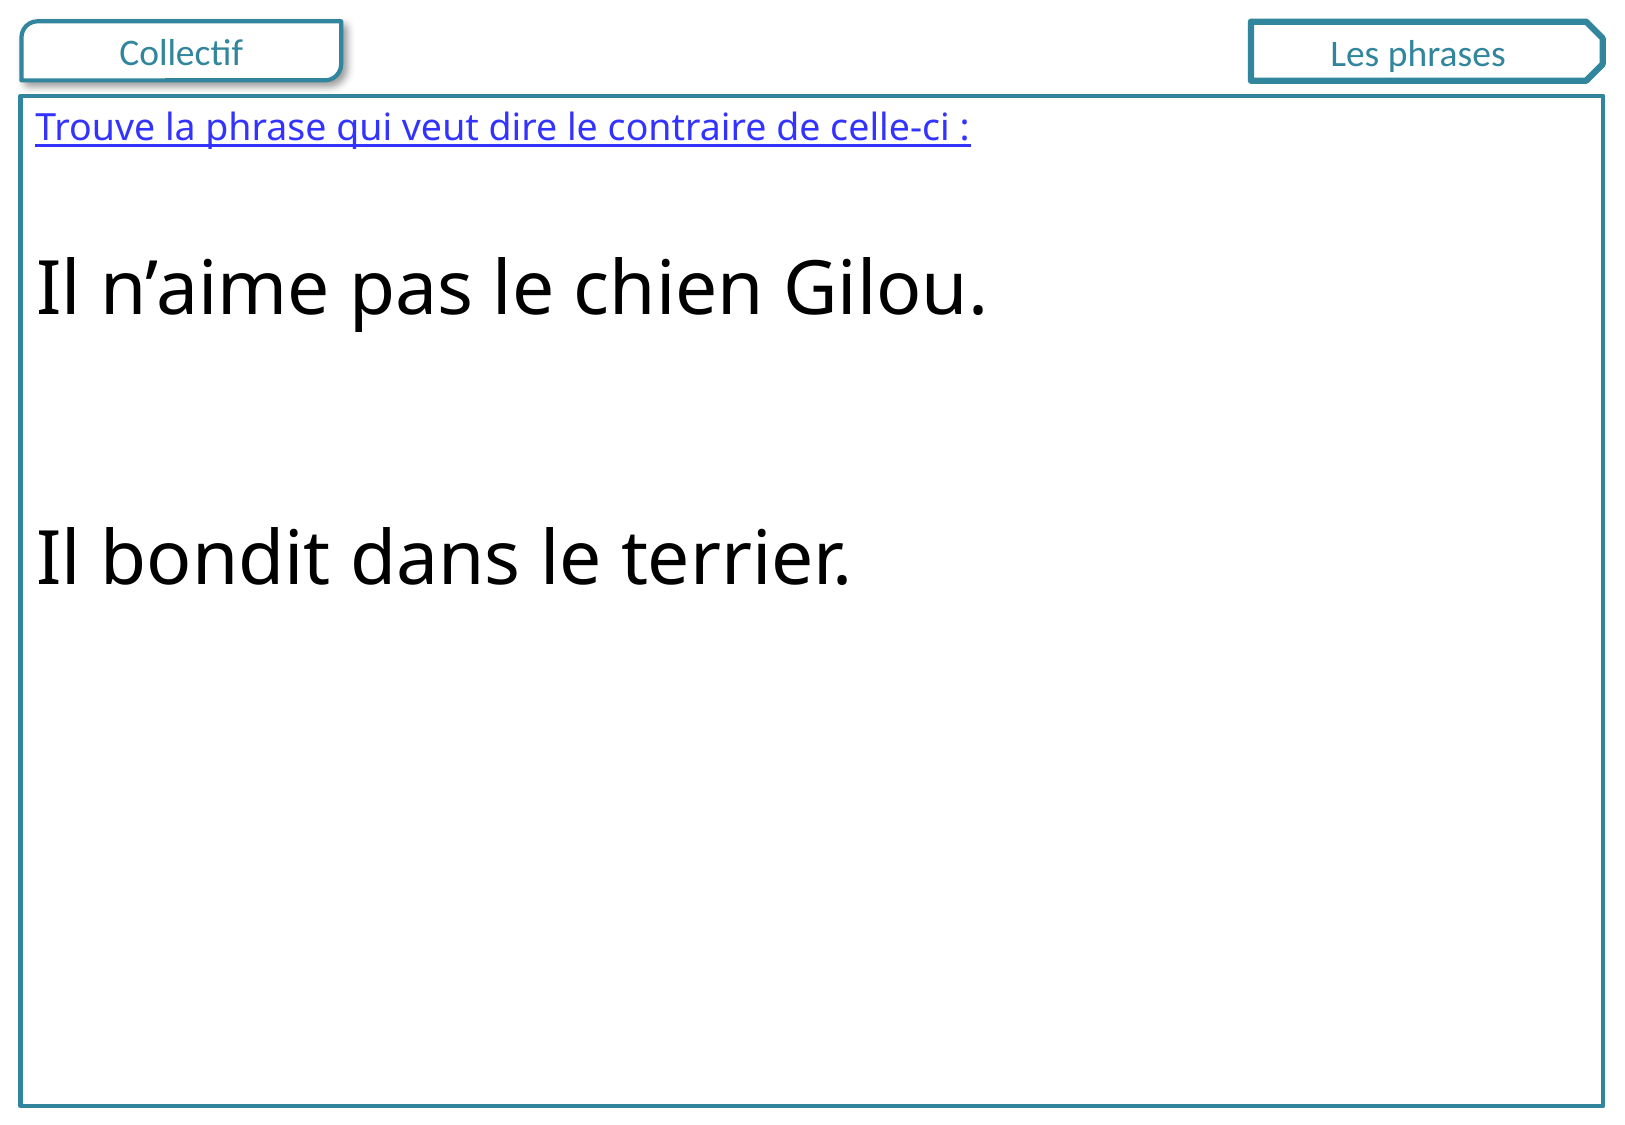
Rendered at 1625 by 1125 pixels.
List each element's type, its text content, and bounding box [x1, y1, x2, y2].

list Les phrases [1251, 21, 1585, 81]
list Trouve la phrase qui veut dire le contraire de celle-ci : [18, 94, 1605, 1108]
list Il n’aime pas le chien Gilou. Il bondit dans le terrier. [21, 231, 1604, 1106]
